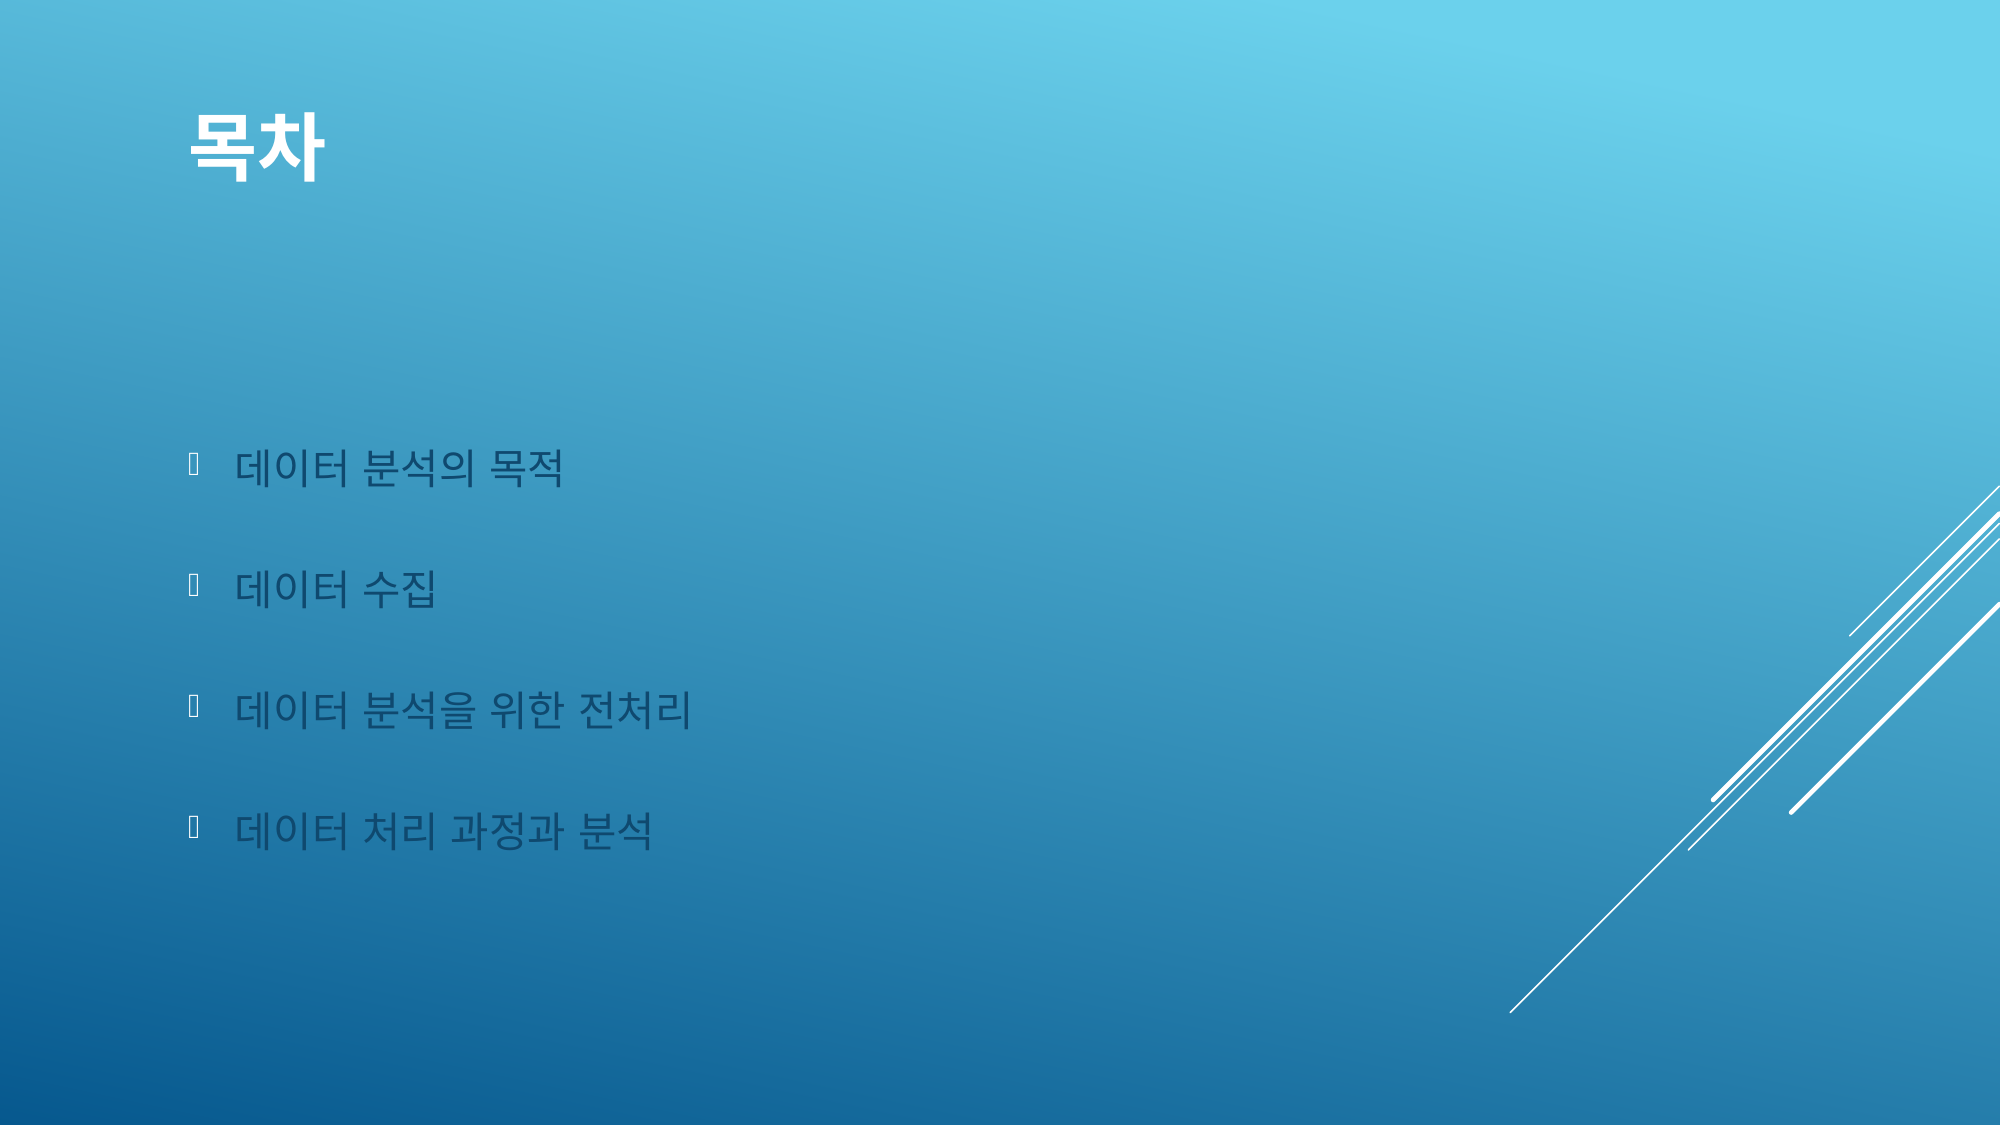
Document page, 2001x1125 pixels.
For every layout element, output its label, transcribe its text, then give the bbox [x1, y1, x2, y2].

title 목차 [173, 86, 764, 205]
list 데이터 분석의 목적 데이터 수집 데이터 분석을 위한 전처리 데이터 처리 과정과 분석 [173, 327, 1573, 921]
